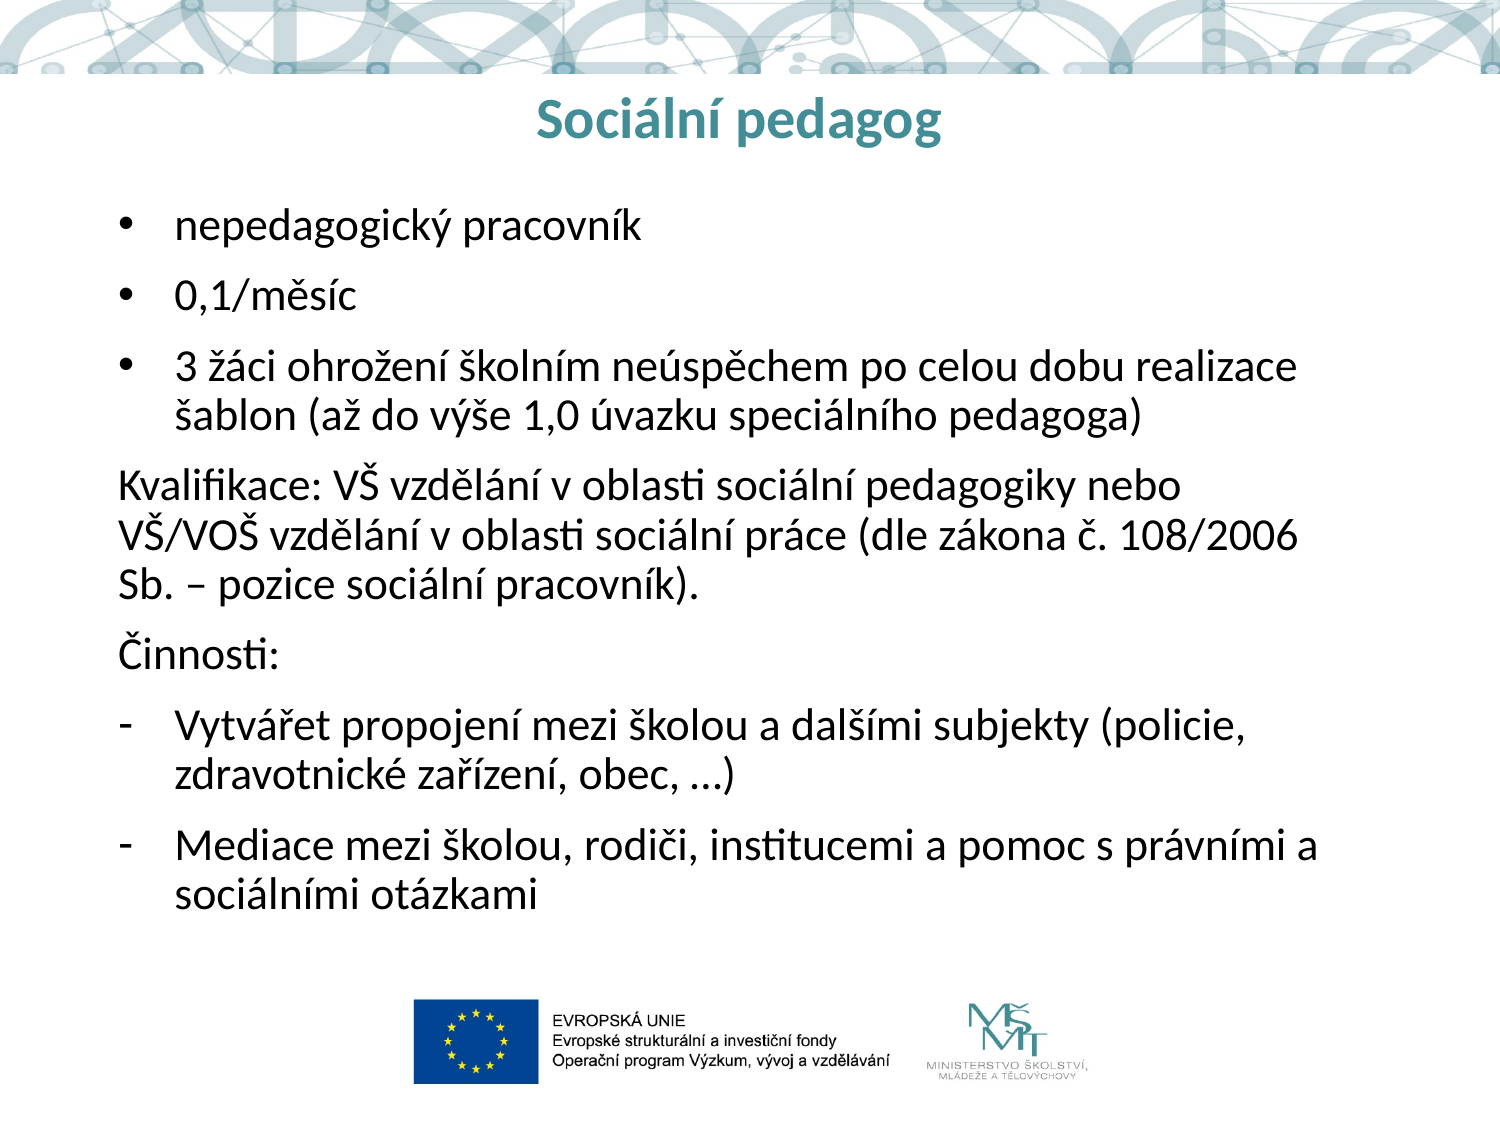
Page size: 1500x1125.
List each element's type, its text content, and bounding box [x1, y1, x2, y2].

list nepedagogický pracovník 0,1/měsíc 3 žáci ohrožení školním neúspěchem po celou dobu realizace šablon (až do výše 1,0 úvazku speciálního pedagoga) Kvalifikace: VŠ vzdělání v oblasti sociální pedagogiky nebo VŠ/VOŠ vzdělání v oblasti sociální práce (dle zákona č. 108/2006 Sb. – pozice sociální pracovník). Činnosti: Vytvářet propojení mezi školou a dalšími subjekty (policie, zdravotnické zařízení, obec, …) Mediace mezi školou, rodiči, institucemi a pomoc s právními a sociálními otázkami [103, 193, 1348, 989]
picture [371, 989, 1129, 1125]
title Sociální pedagog [92, 46, 1386, 194]
picture [0, 0, 1500, 74]
